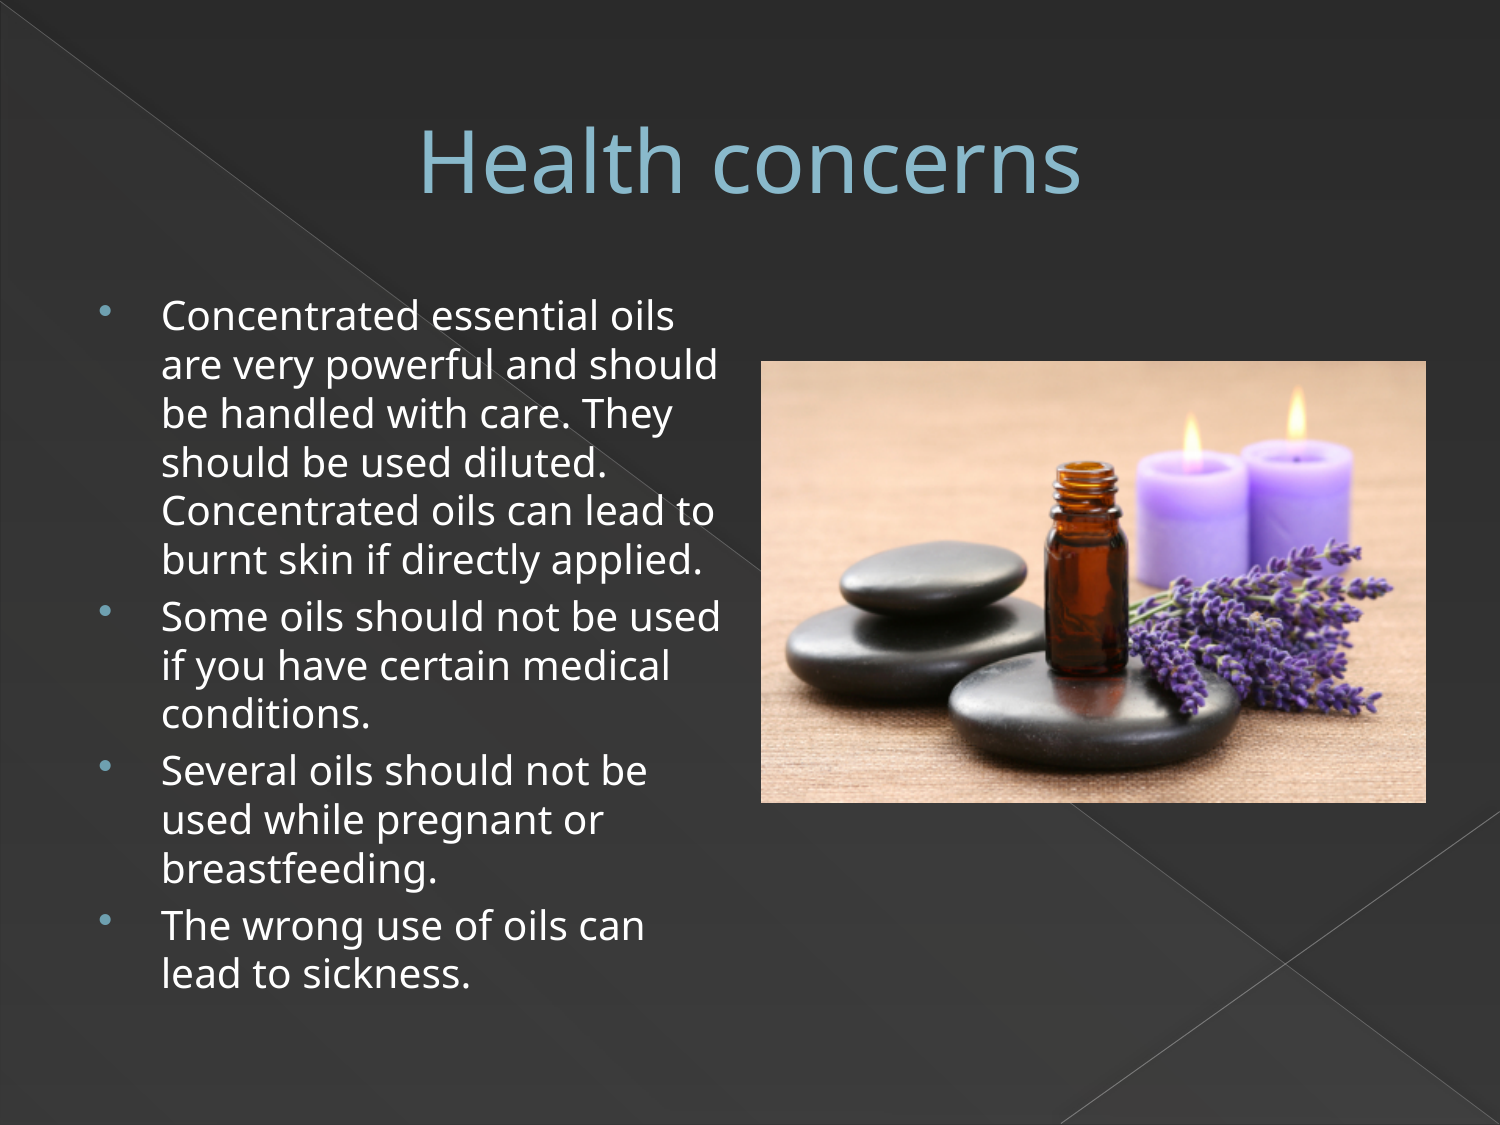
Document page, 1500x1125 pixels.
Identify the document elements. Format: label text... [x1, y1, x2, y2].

list Concentrated essential oils are very powerful and should be handled with care. They should be used diluted. Concentrated oils can lead to burnt skin if directly applied. Some oils should not be used if you have certain medical conditions. Several oils should not be used while pregnant or breastfeeding. The wrong use of oils can lead to sickness. [75, 282, 738, 1025]
title Health concerns [75, 43, 1425, 274]
picture [761, 361, 1427, 803]
